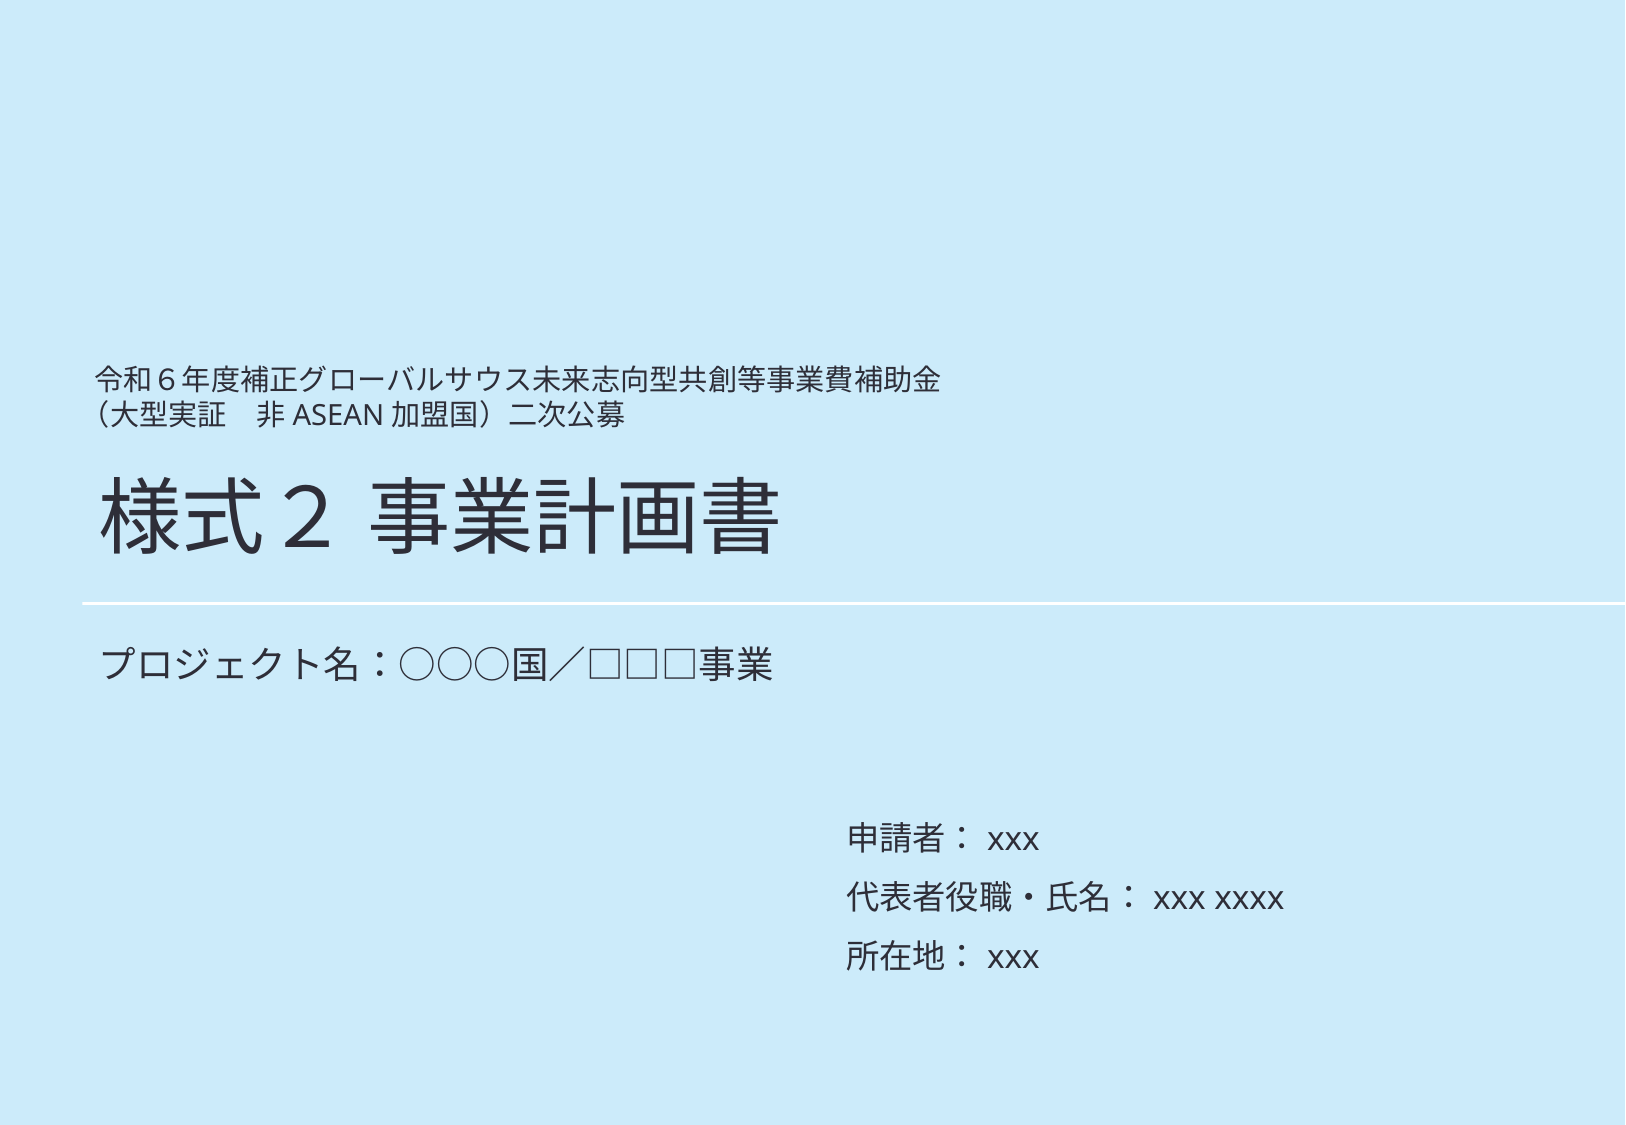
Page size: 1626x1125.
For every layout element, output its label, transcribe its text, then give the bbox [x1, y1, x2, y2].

text_box 申請者：xxx 代表者役職・氏名：xxx xxxx 所在地：xxx [831, 806, 1578, 934]
title 様式２ 事業計画書 [83, 467, 1097, 596]
list プロジェクト名：○○○国／□□□事業 [83, 629, 1542, 780]
text_box 令和６年度補正グローバルサウス未来志向型共創等事業費補助金 （大型実証 非ASEAN加盟国）二次公募 [65, 318, 1404, 439]
